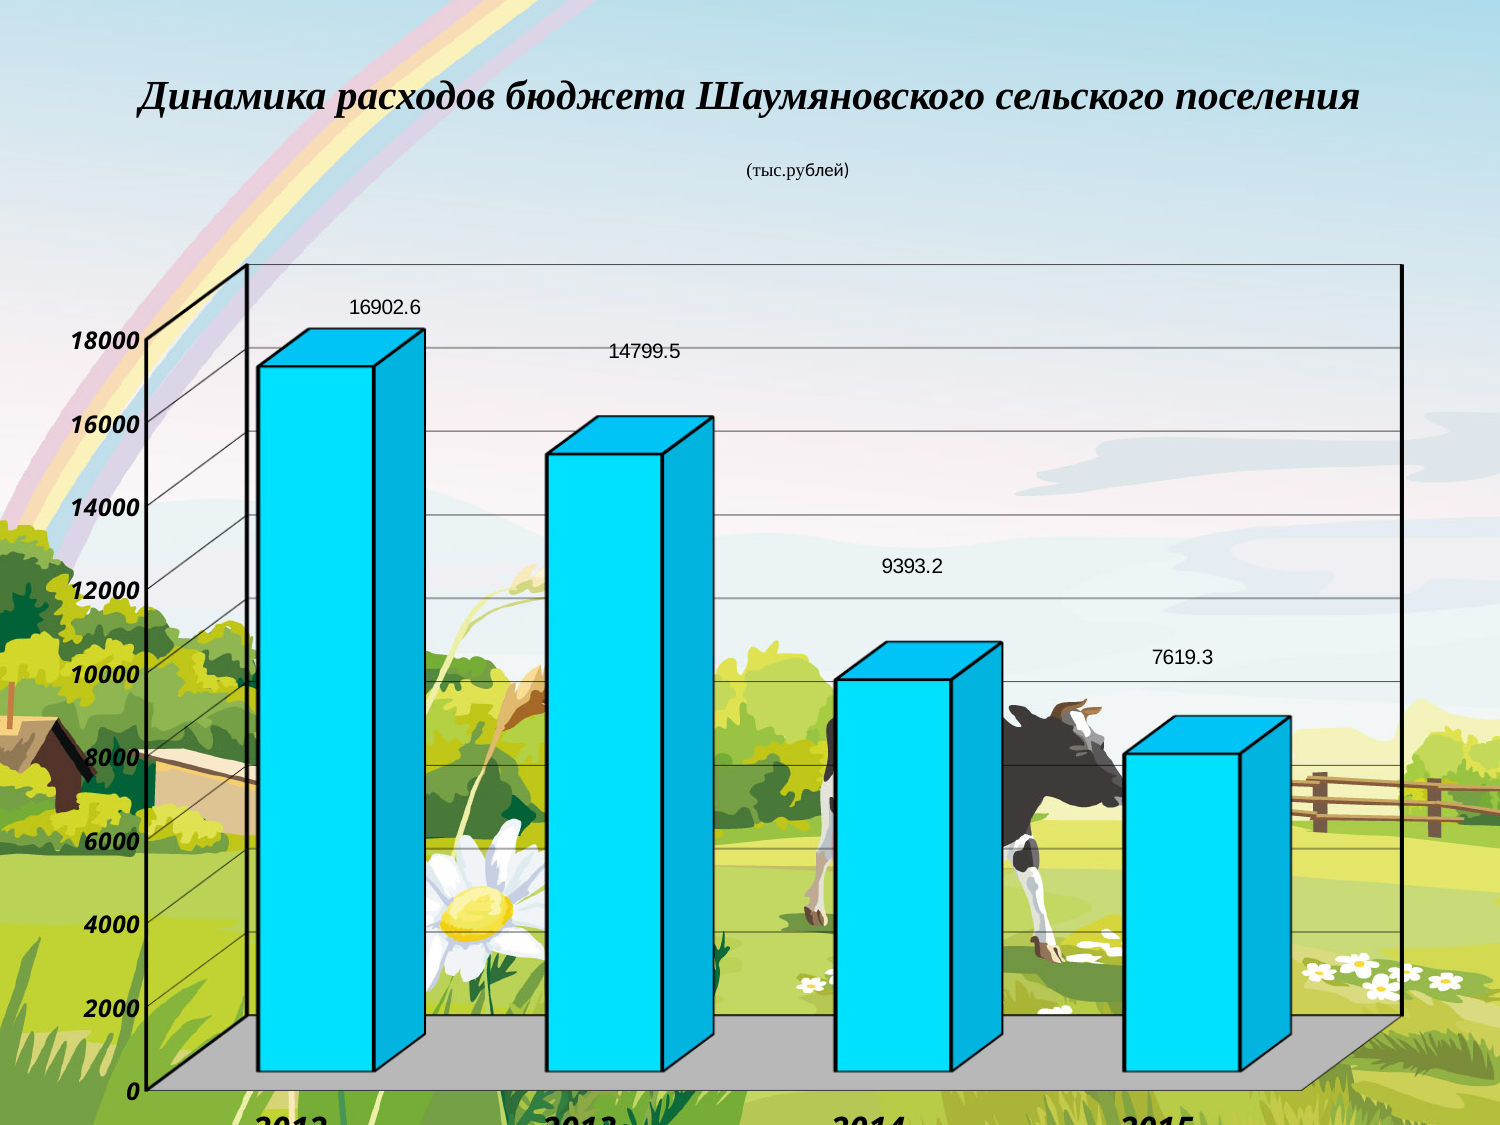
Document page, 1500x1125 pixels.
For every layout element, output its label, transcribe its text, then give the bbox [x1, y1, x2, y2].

title Динамика расходов бюджета Шаумяновского сельского поселения (тыс.рублей) [94, 47, 1406, 220]
picture [0, 0, 1500, 1125]
chart [17, 222, 1435, 1125]
